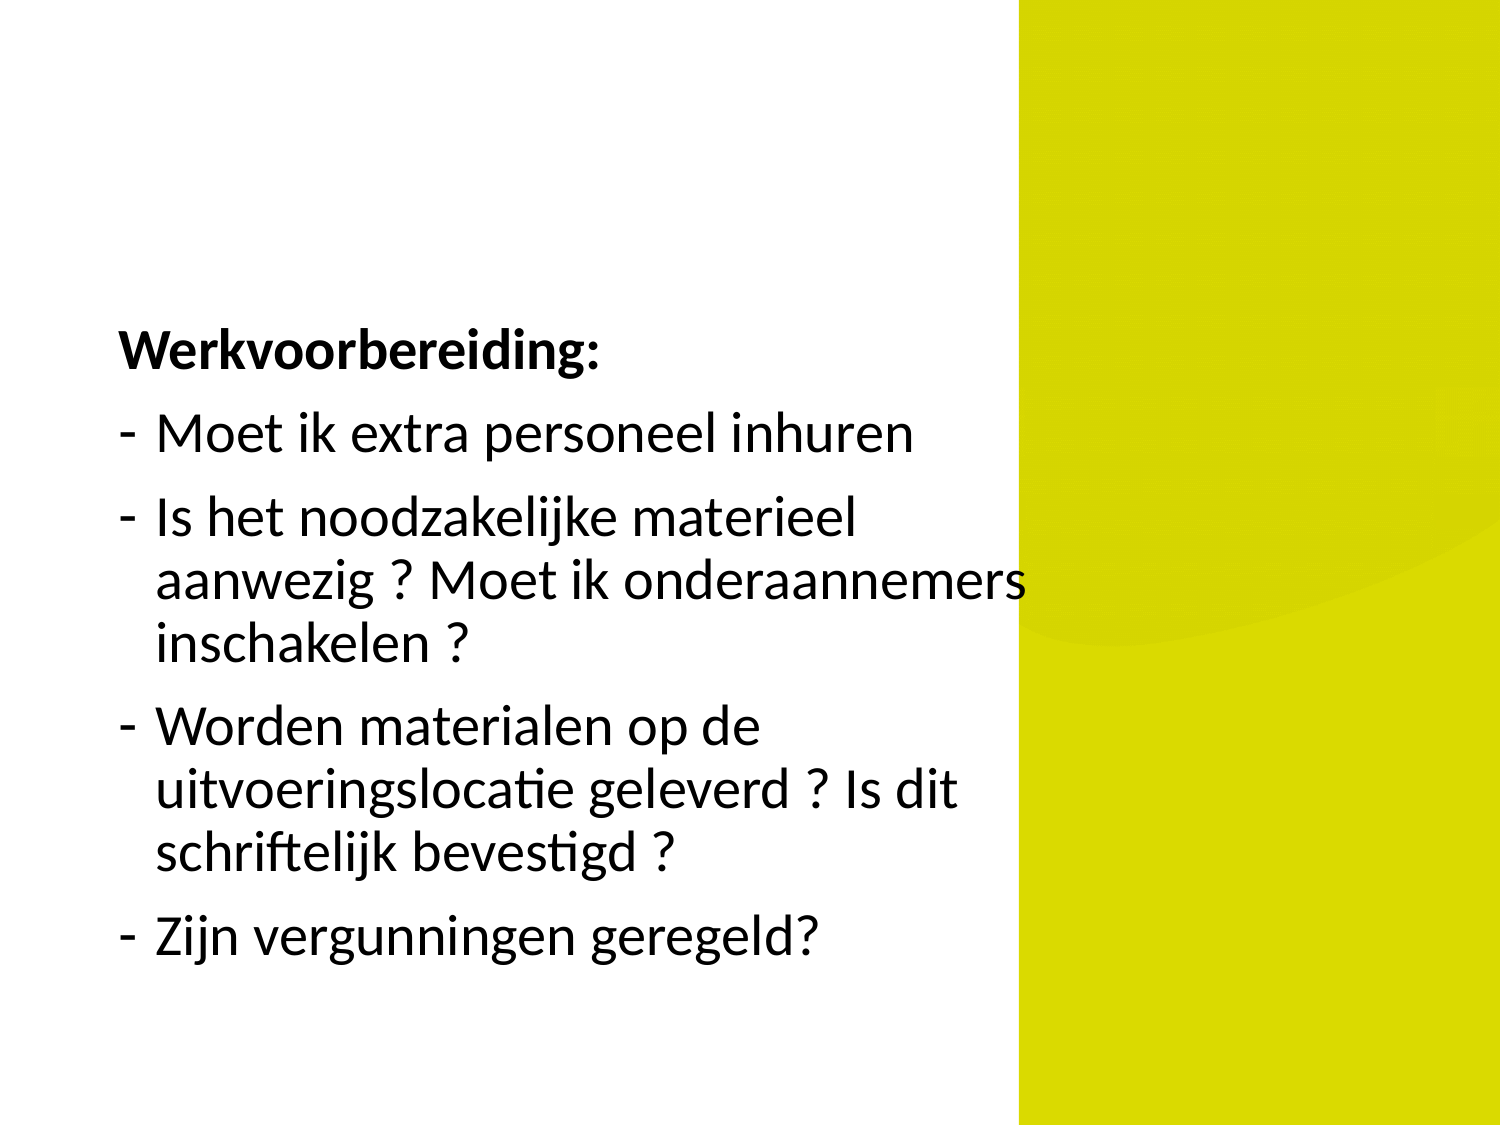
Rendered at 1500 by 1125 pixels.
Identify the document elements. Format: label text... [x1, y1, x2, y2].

list Werkvoorbereiding: Moet ik extra personeel inhuren Is het noodzakelijke materieel aanwezig ? Moet ik onderaannemers inschakelen ? Worden materialen op de uitvoeringslocatie geleverd ? Is dit schriftelijk bevestigd ? Zijn vergunningen geregeld? [103, 311, 1018, 1014]
picture [1018, 0, 1500, 1125]
